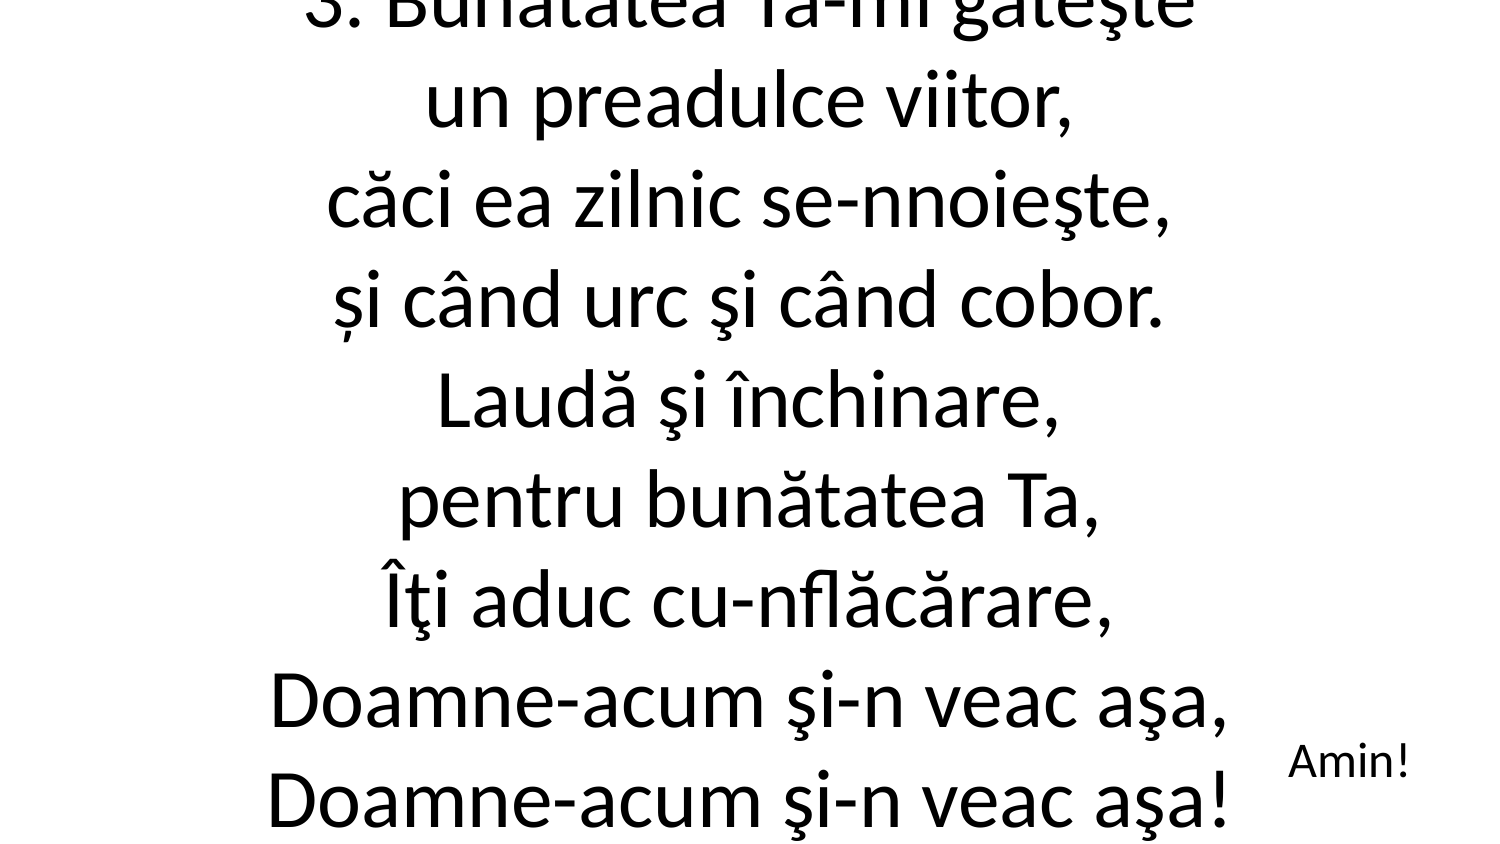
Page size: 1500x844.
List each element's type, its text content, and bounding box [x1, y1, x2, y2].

text_box Amin! [1273, 674, 1427, 795]
text_box 3. Bunătatea Ta-mi găteşte un preadulce viitor, căci ea zilnic se-nnoieşte, și când urc şi când cobor. Laudă şi închinare, pentru bunătatea Ta, Îţi aduc cu-nflăcărare, Doamne-acum şi-n veac aşa, Doamne-acum şi-n veac aşa! Bunătatea Ta, bunătatea Ta! [251, 0, 1249, 844]
